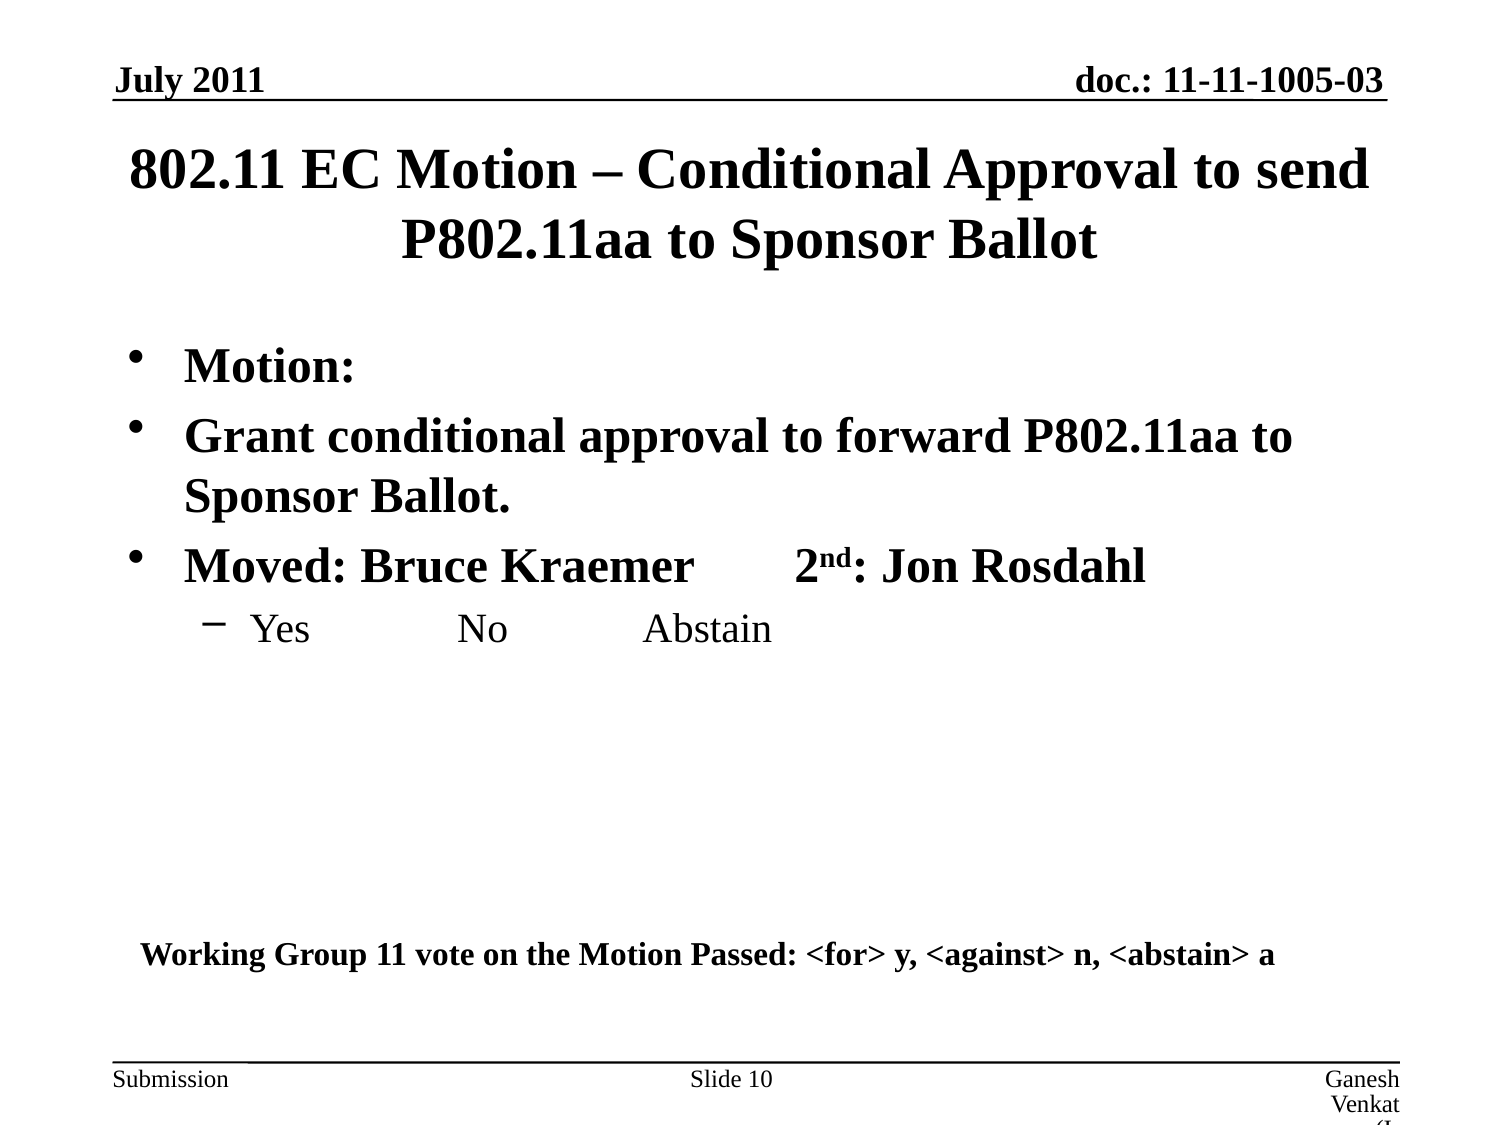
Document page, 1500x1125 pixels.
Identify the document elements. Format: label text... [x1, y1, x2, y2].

footer Ganesh Venkatesan (Intel), et al [1324, 1061, 1402, 1093]
slide_number Slide 10 [687, 1062, 776, 1093]
text_box Working Group 11 vote on the Motion Passed: <for> y, <against> n, <abstain> a [125, 924, 1375, 1040]
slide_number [114, 54, 290, 101]
list Motion: Grant conditional approval to forward P802.11aa to Sponsor Ballot. Moved: Bruce Kraemer 2nd: Jon Rosdahl Yes No Abstain [112, 324, 1388, 751]
title 802.11 EC Motion – Conditional Approval to send P802.11aa to Sponsor Ballot [112, 112, 1388, 288]
